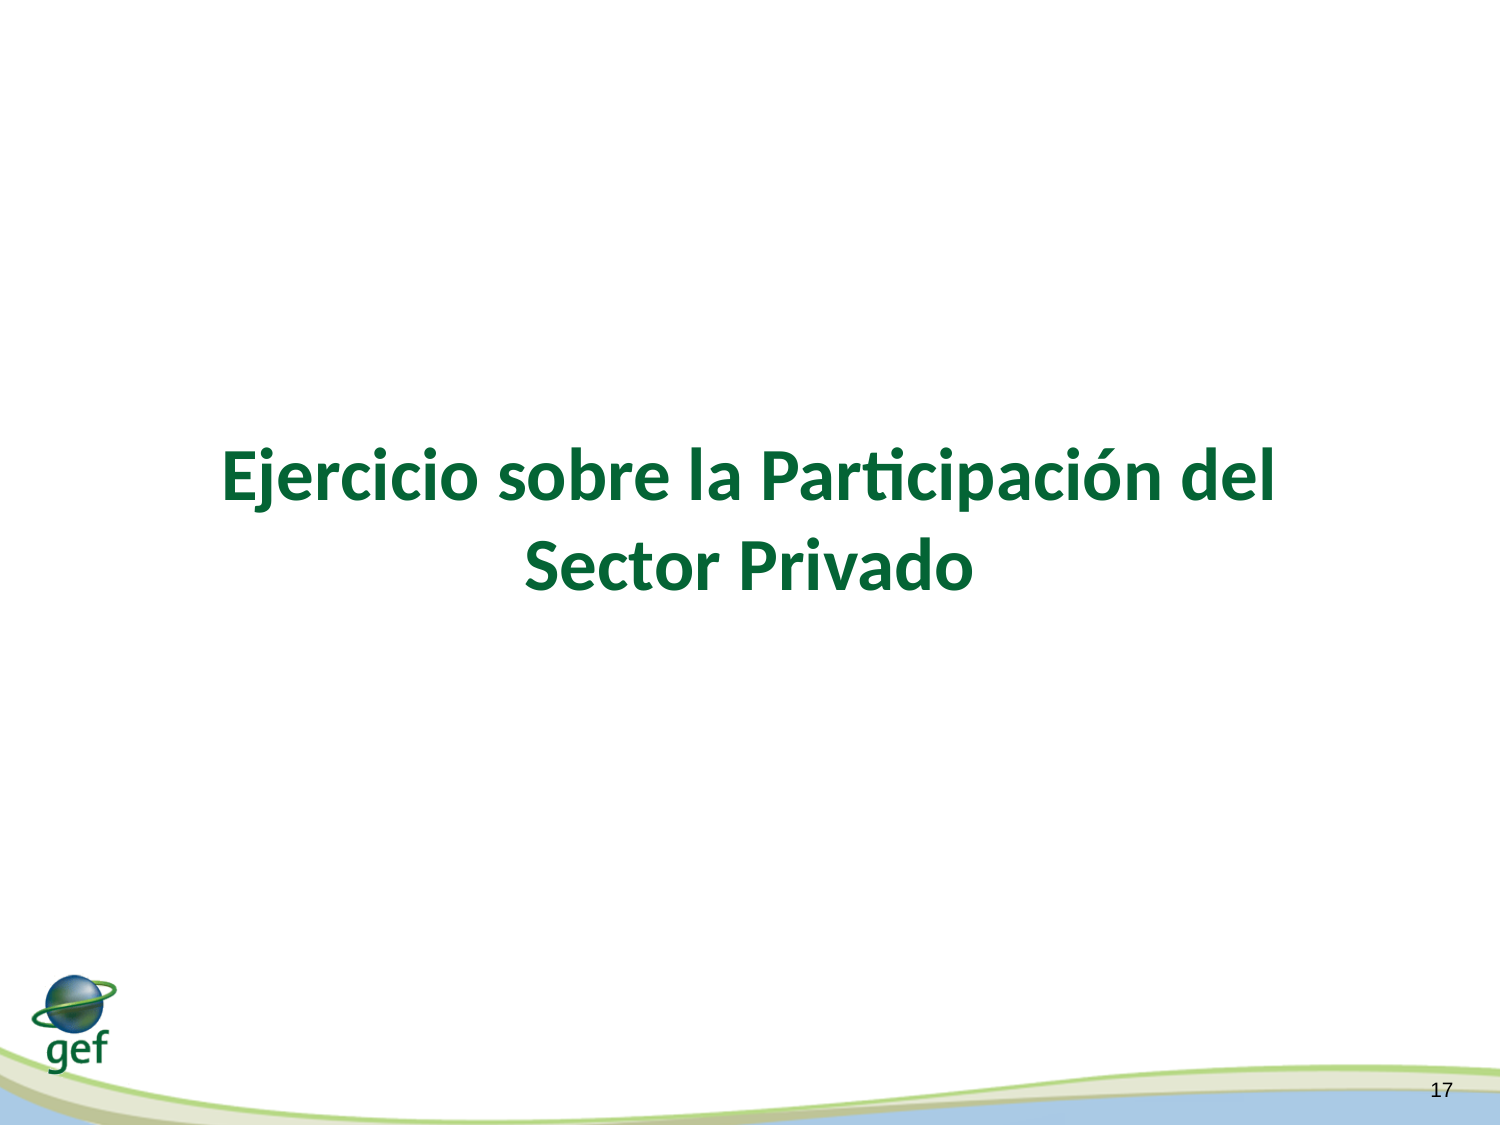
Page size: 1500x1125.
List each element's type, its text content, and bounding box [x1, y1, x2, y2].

picture [0, 922, 1500, 1125]
title Ejercicio sobre la Participación del Sector Privado [150, 425, 1350, 638]
